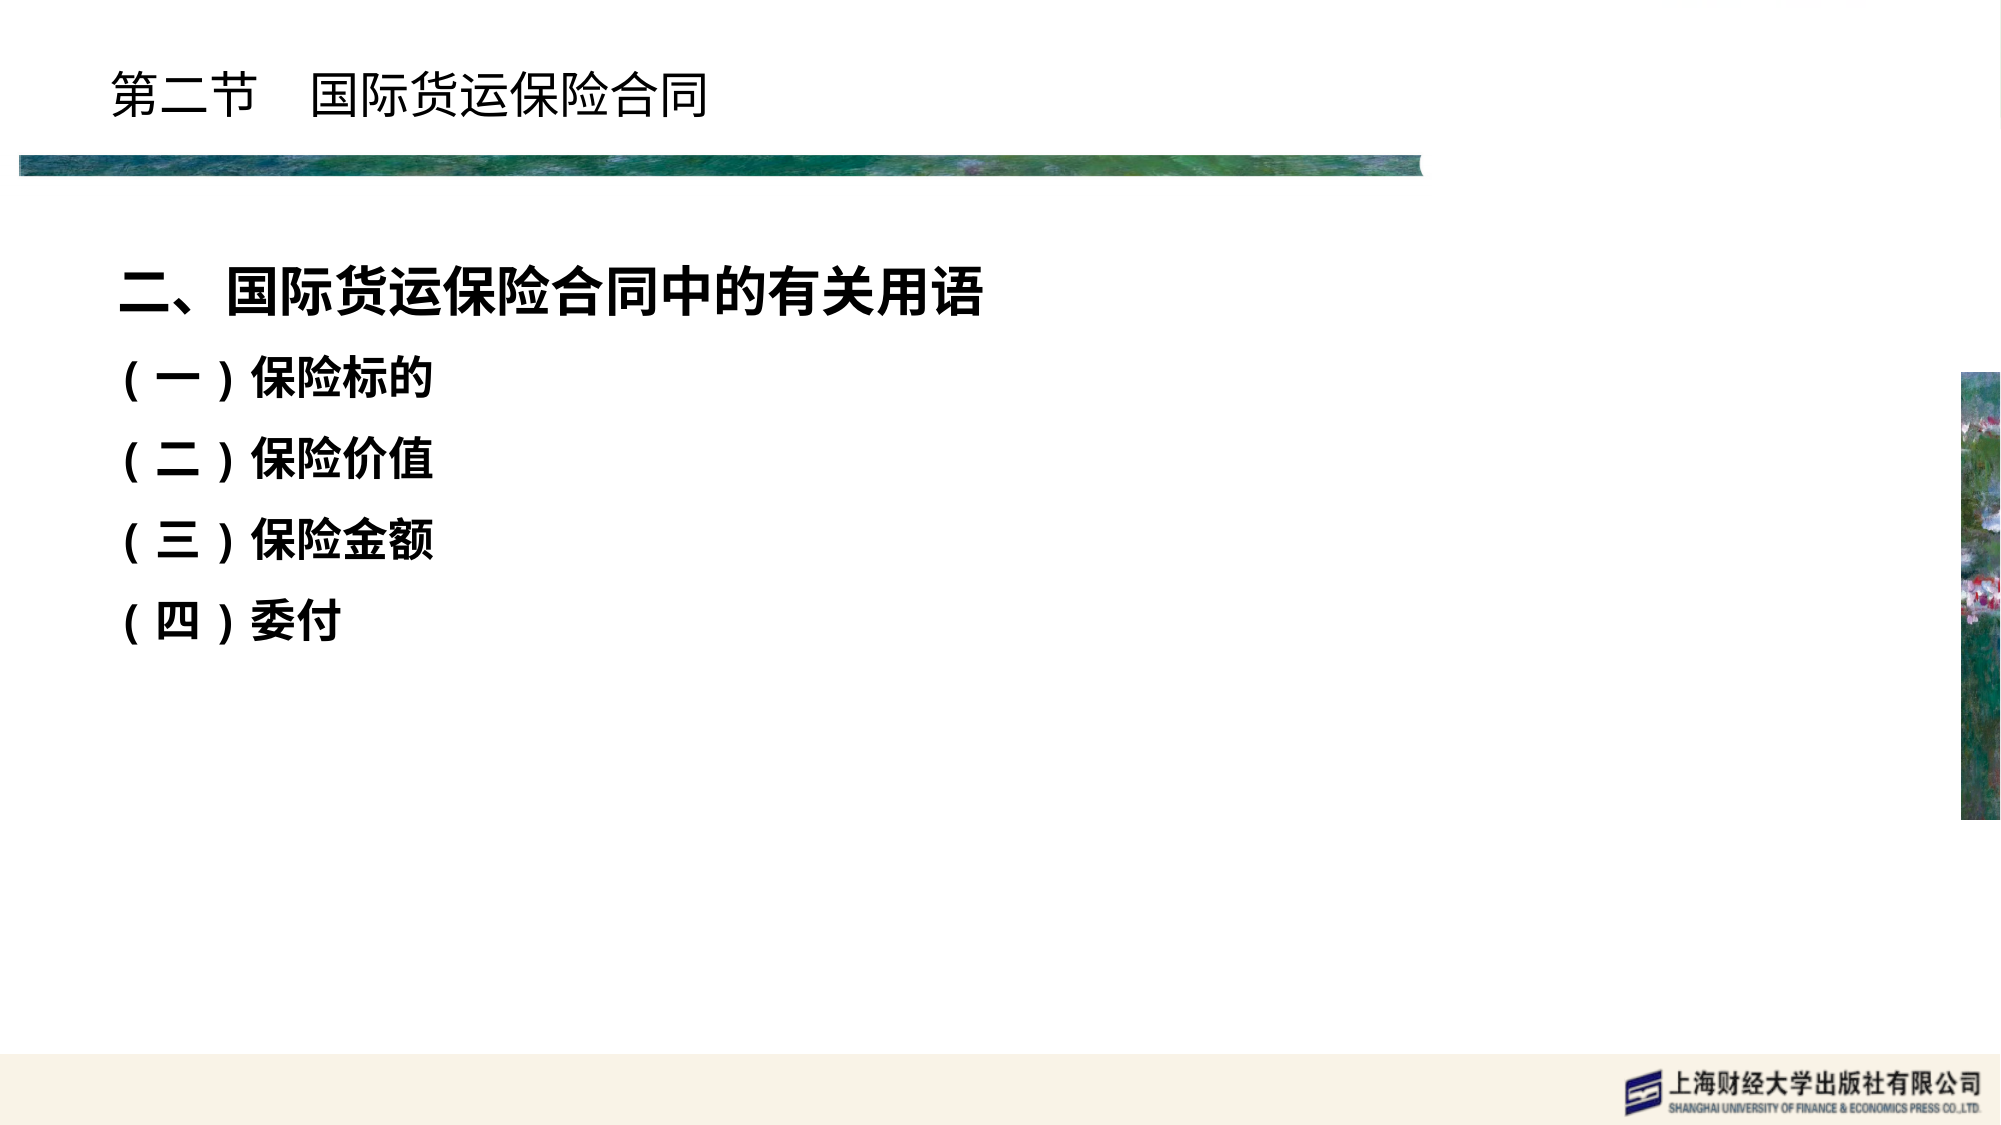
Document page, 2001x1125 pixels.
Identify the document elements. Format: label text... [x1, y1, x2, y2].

picture [0, 0, 2001, 1125]
list 二、国际货运保险合同中的有关用语 (一)保险标的 (二)保险价值 (三)保险金额 (四)委付 [102, 233, 1898, 1032]
title 第二节 国际货运保险合同 [94, 42, 1451, 146]
